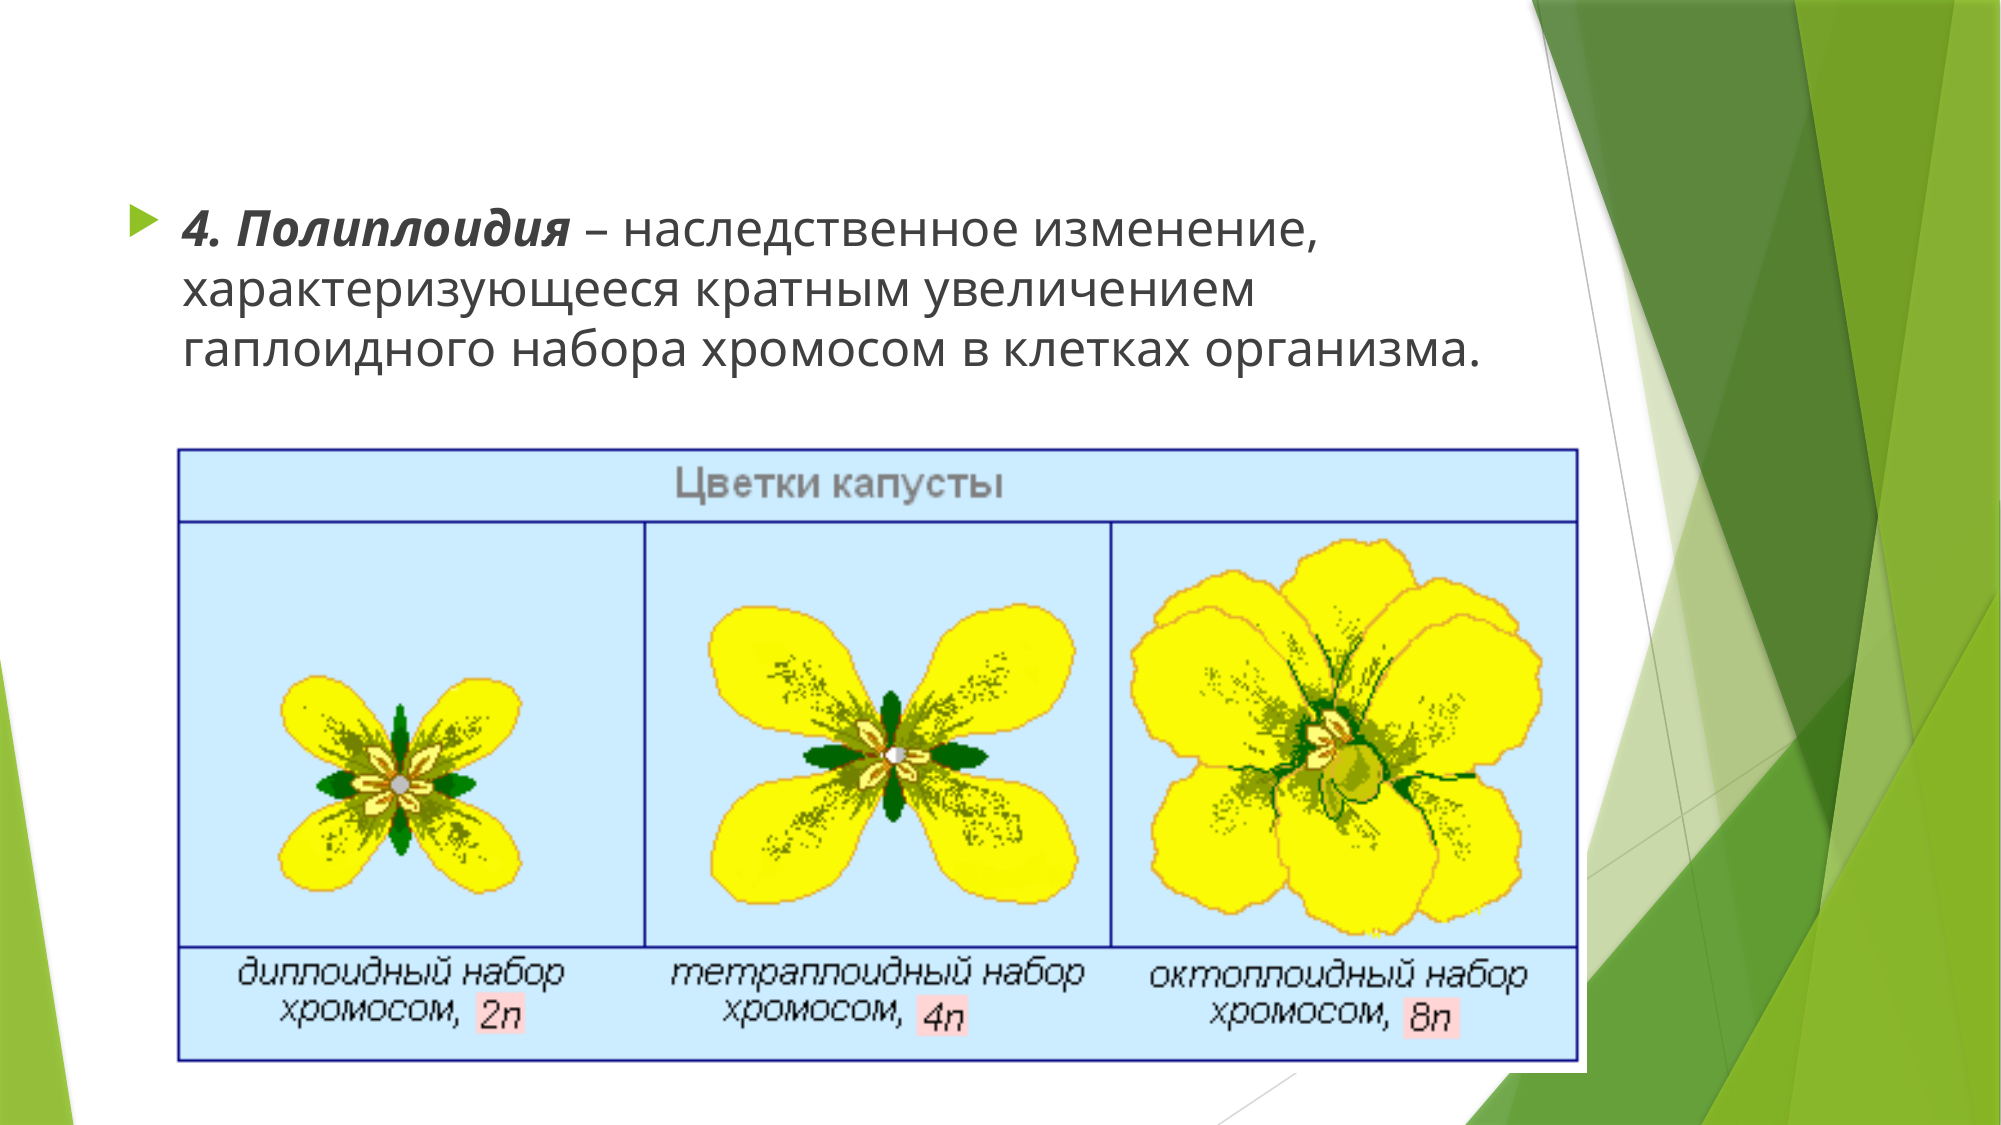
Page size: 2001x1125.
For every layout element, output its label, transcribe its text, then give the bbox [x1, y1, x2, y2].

picture [172, 438, 1587, 1073]
list 4. Полиплоидия – наследственное изменение, характеризующееся кратным увеличением гаплоидного набора хромосом в клетках организма. [111, 188, 1522, 826]
